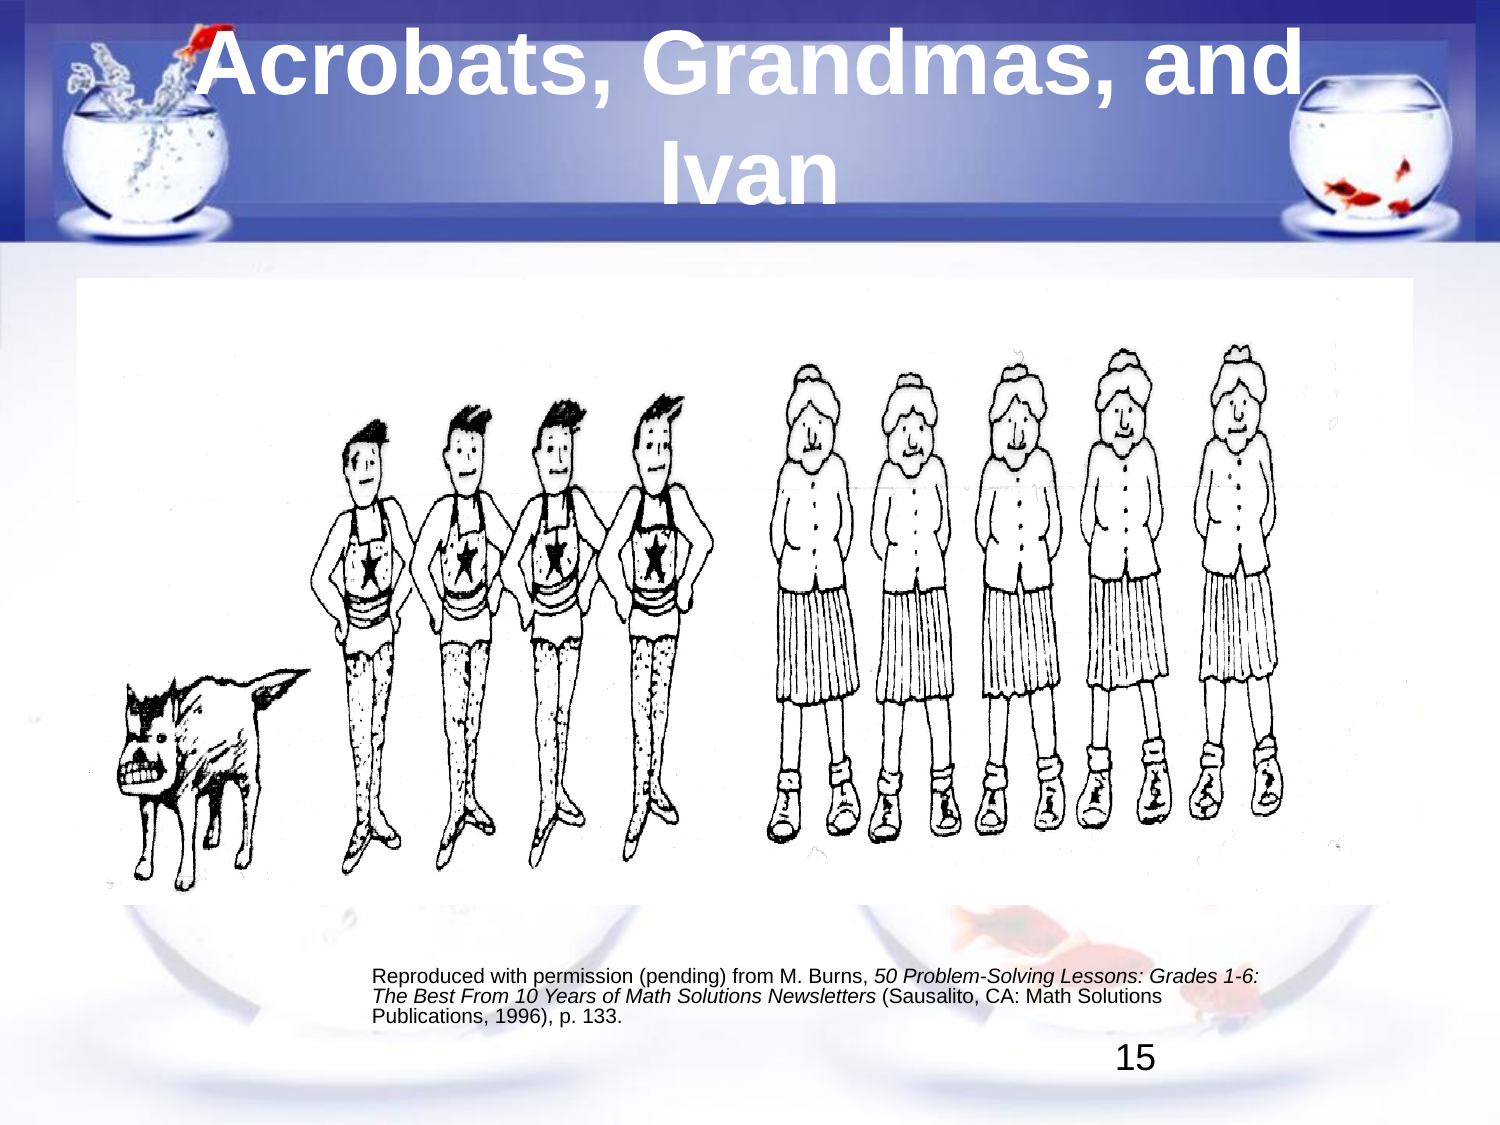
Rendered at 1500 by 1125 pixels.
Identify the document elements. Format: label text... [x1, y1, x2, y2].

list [76, 278, 1415, 906]
picture [0, 0, 1500, 1125]
slide_number 15 [1100, 1025, 1413, 1100]
text_box Reproduced with permission (pending) from M. Burns, 50 Problem-Solving Lessons: Grades 1-6: The Best From 10 Years of Math Solutions Newsletters (Sausalito, CA: Math Solutions Publications, 1996), p. 133. [357, 960, 1300, 1035]
title Acrobats, Grandmas, and Ivan [87, 59, 1413, 276]
